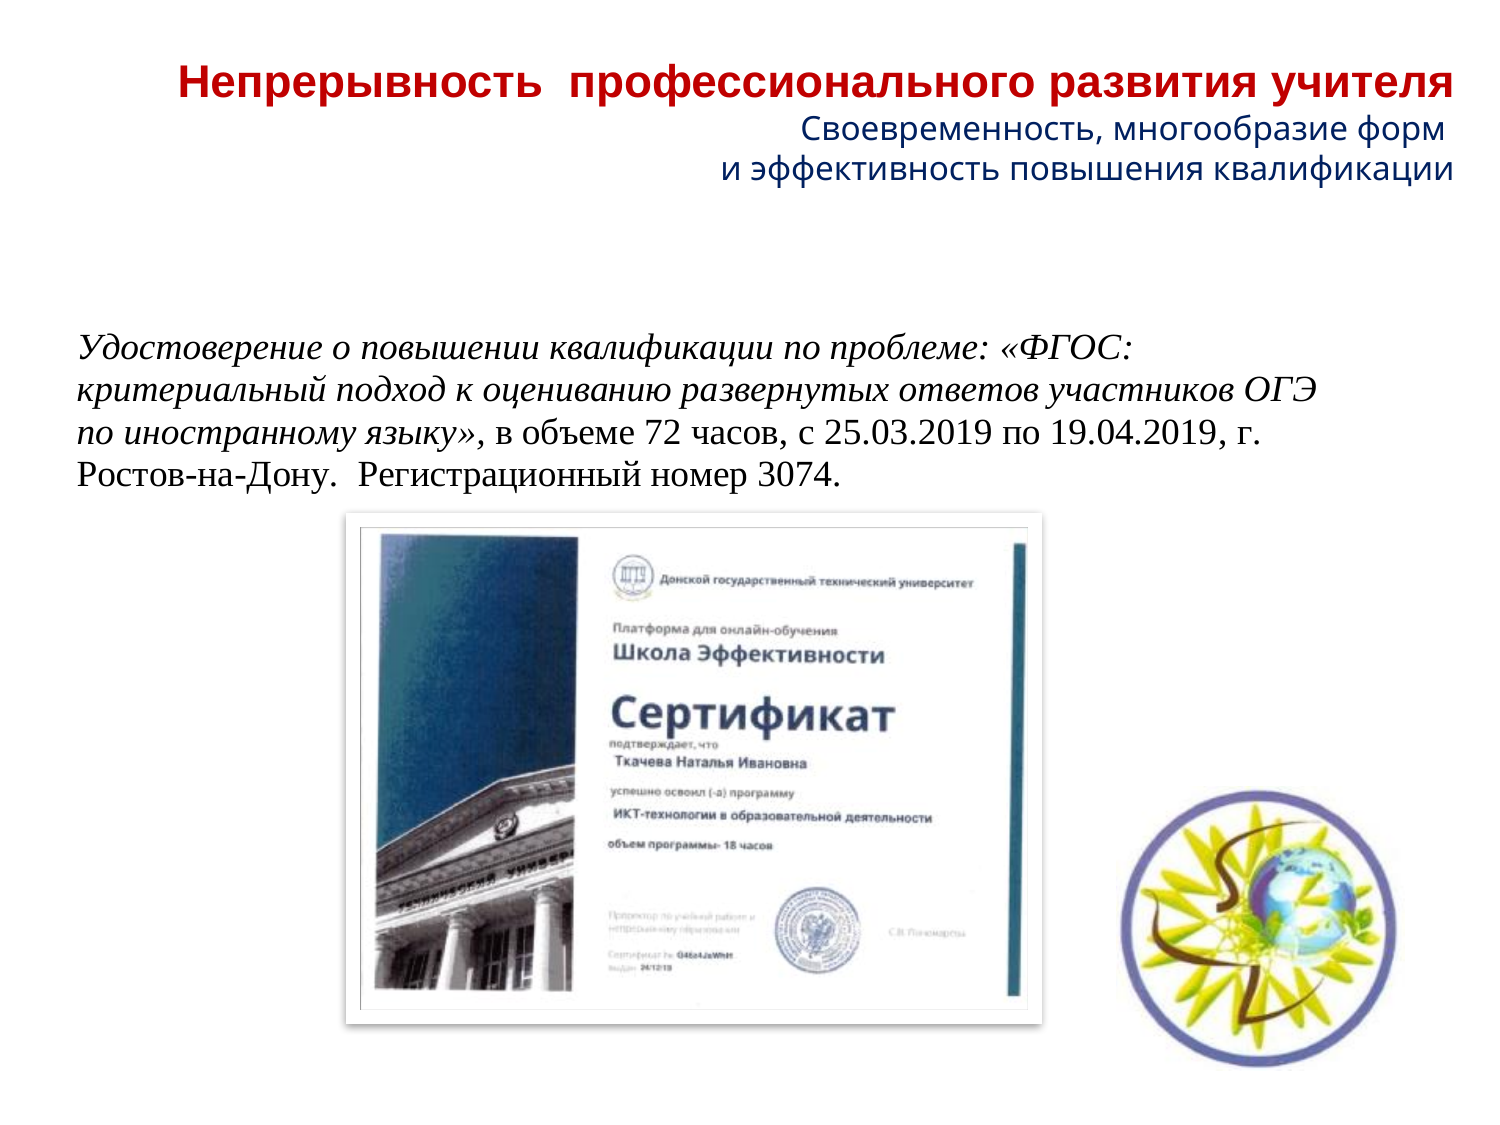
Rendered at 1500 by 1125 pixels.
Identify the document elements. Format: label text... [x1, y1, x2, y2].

picture [76, 326, 1365, 1103]
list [1116, 786, 1405, 1071]
title Непрерывность профессионального развития учителя Своевременность, многообразие форм и эффективность повышения квалификации [135, 30, 1471, 209]
